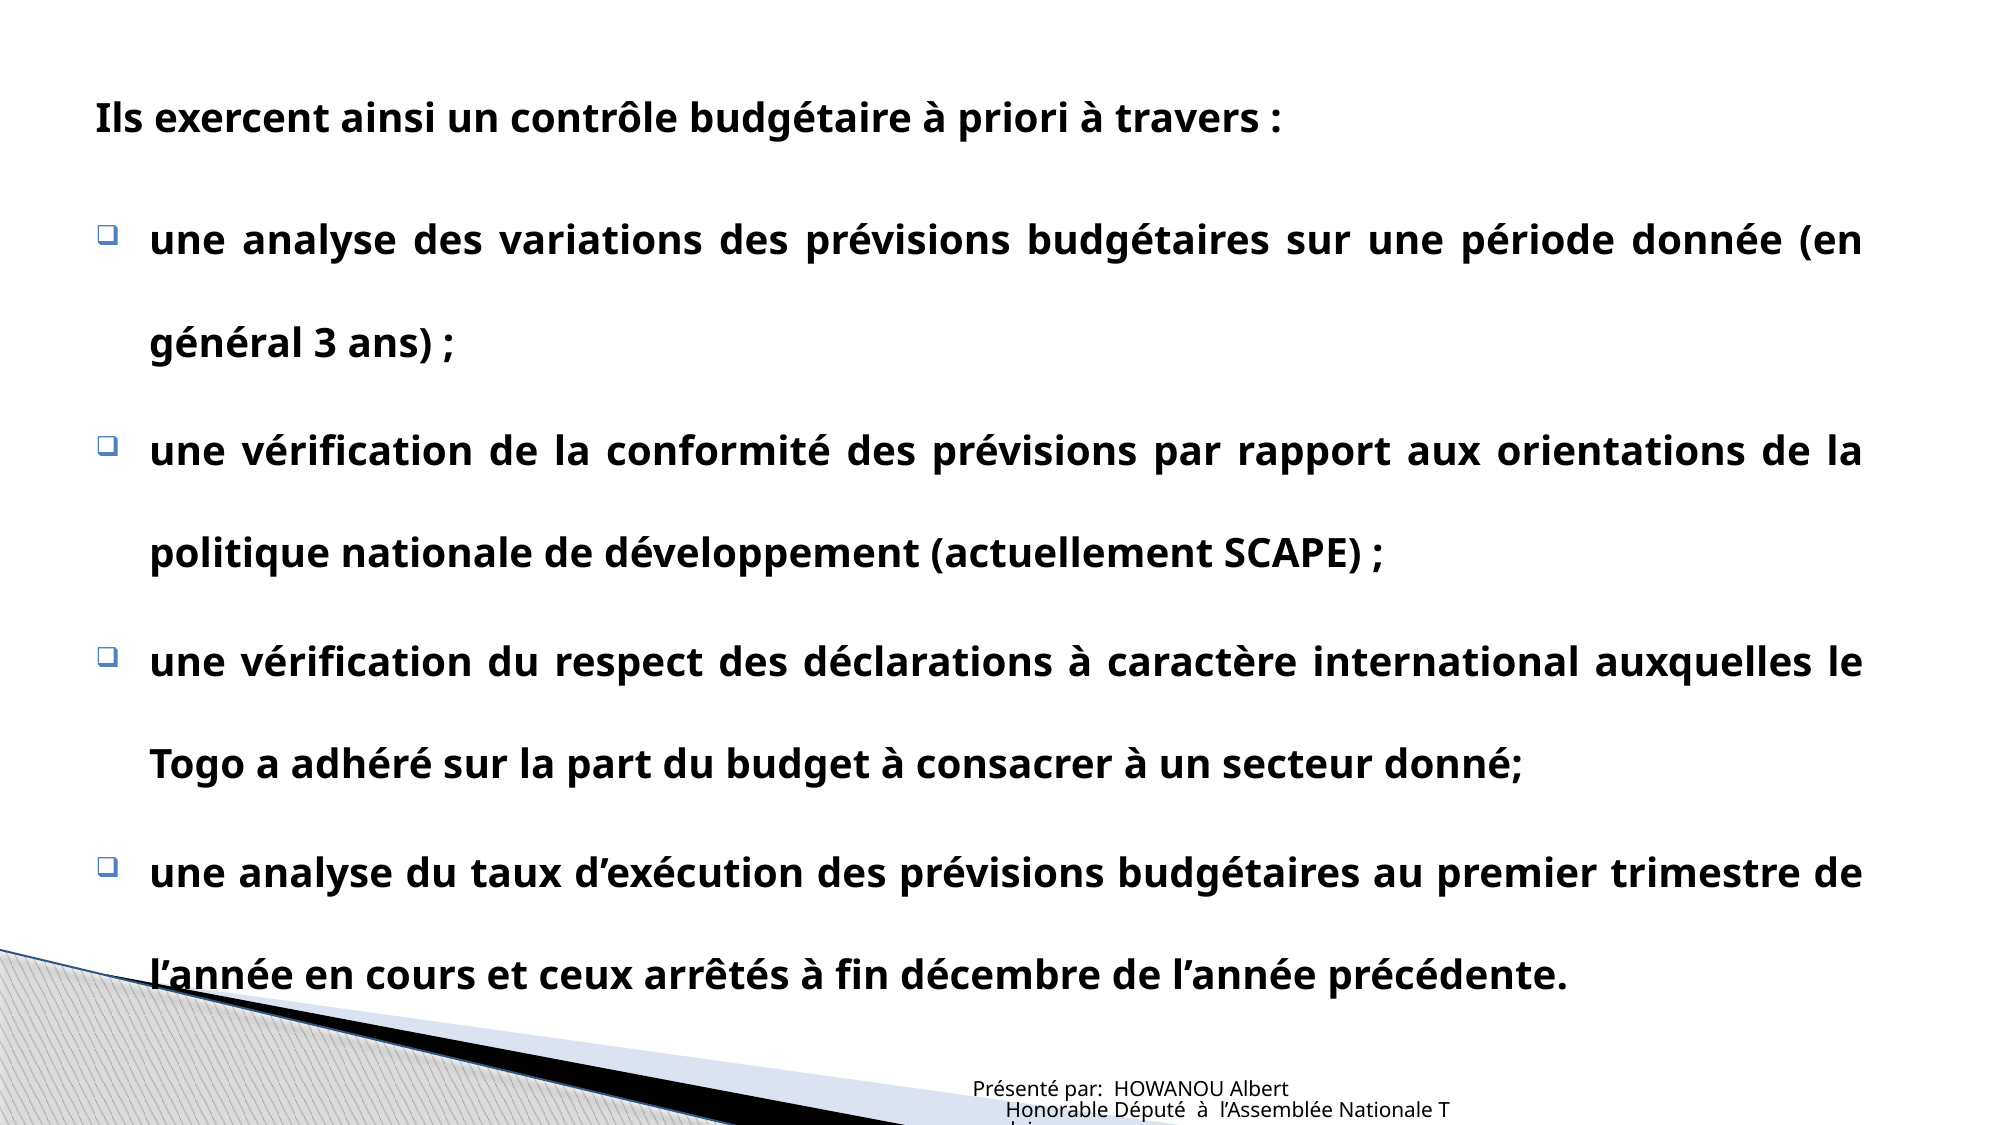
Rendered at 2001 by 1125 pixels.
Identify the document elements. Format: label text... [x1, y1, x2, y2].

footer Présenté par: HOWANOU Albert Honorable Député à l’Assemblée Nationale Togolaise [957, 1051, 1473, 1112]
list Ils exercent ainsi un contrôle budgétaire à priori à travers : une analyse des variations des prévisions budgétaires sur une période donnée (en général 3 ans) ; une vérification de la conformité des prévisions par rapport aux orientations de la politique nationale de développement (actuellement SCAPE) ; une vérification du respect des déclarations à caractère international auxquelles le Togo a adhéré sur la part du budget à consacrer à un secteur donné; une analyse du taux d’exécution des prévisions budgétaires au premier trimestre de l’année en cours et ceux arrêtés à fin décembre de l’année précédente. [80, 31, 1881, 1020]
